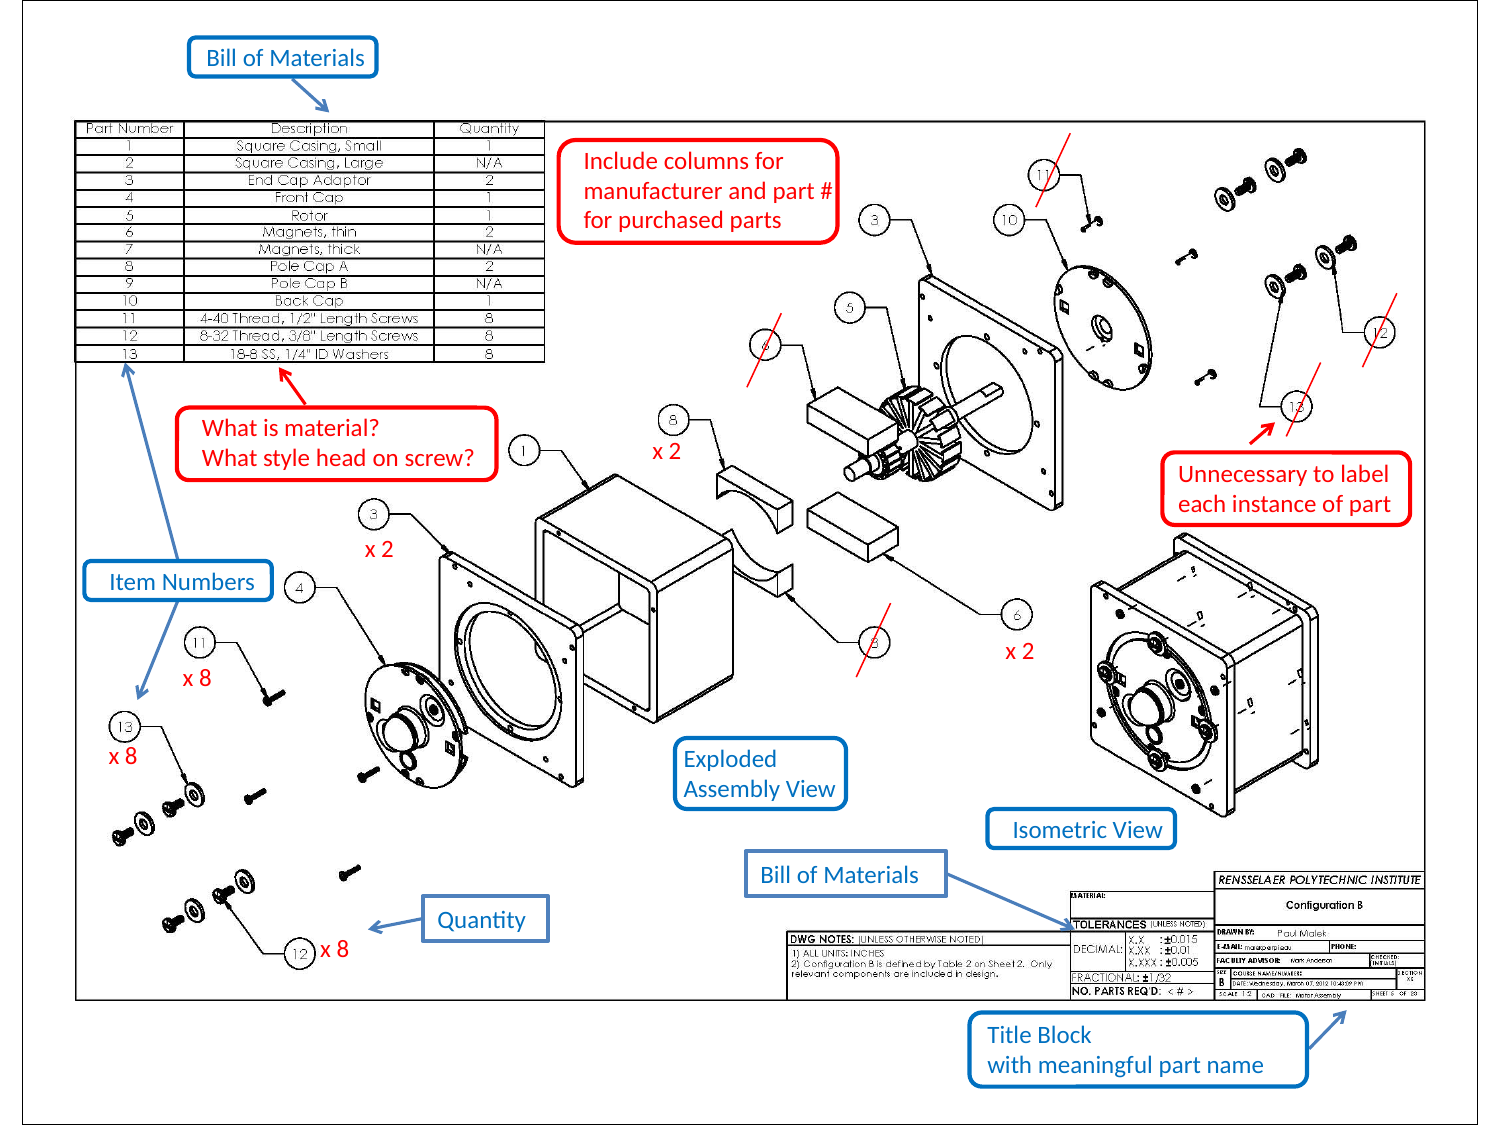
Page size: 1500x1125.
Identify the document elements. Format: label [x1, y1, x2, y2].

text_box [291, 79, 330, 113]
text_box [1035, 132, 1071, 208]
text_box [1362, 292, 1398, 368]
text_box [367, 918, 423, 930]
text_box [124, 362, 179, 562]
picture [21, 0, 1479, 1125]
text_box [1286, 362, 1321, 437]
text_box [278, 366, 306, 405]
text_box [1249, 422, 1276, 445]
text_box [746, 312, 782, 388]
text_box [137, 599, 179, 701]
text_box [946, 873, 1076, 930]
text_box [855, 602, 891, 678]
text_box [1308, 1009, 1347, 1049]
